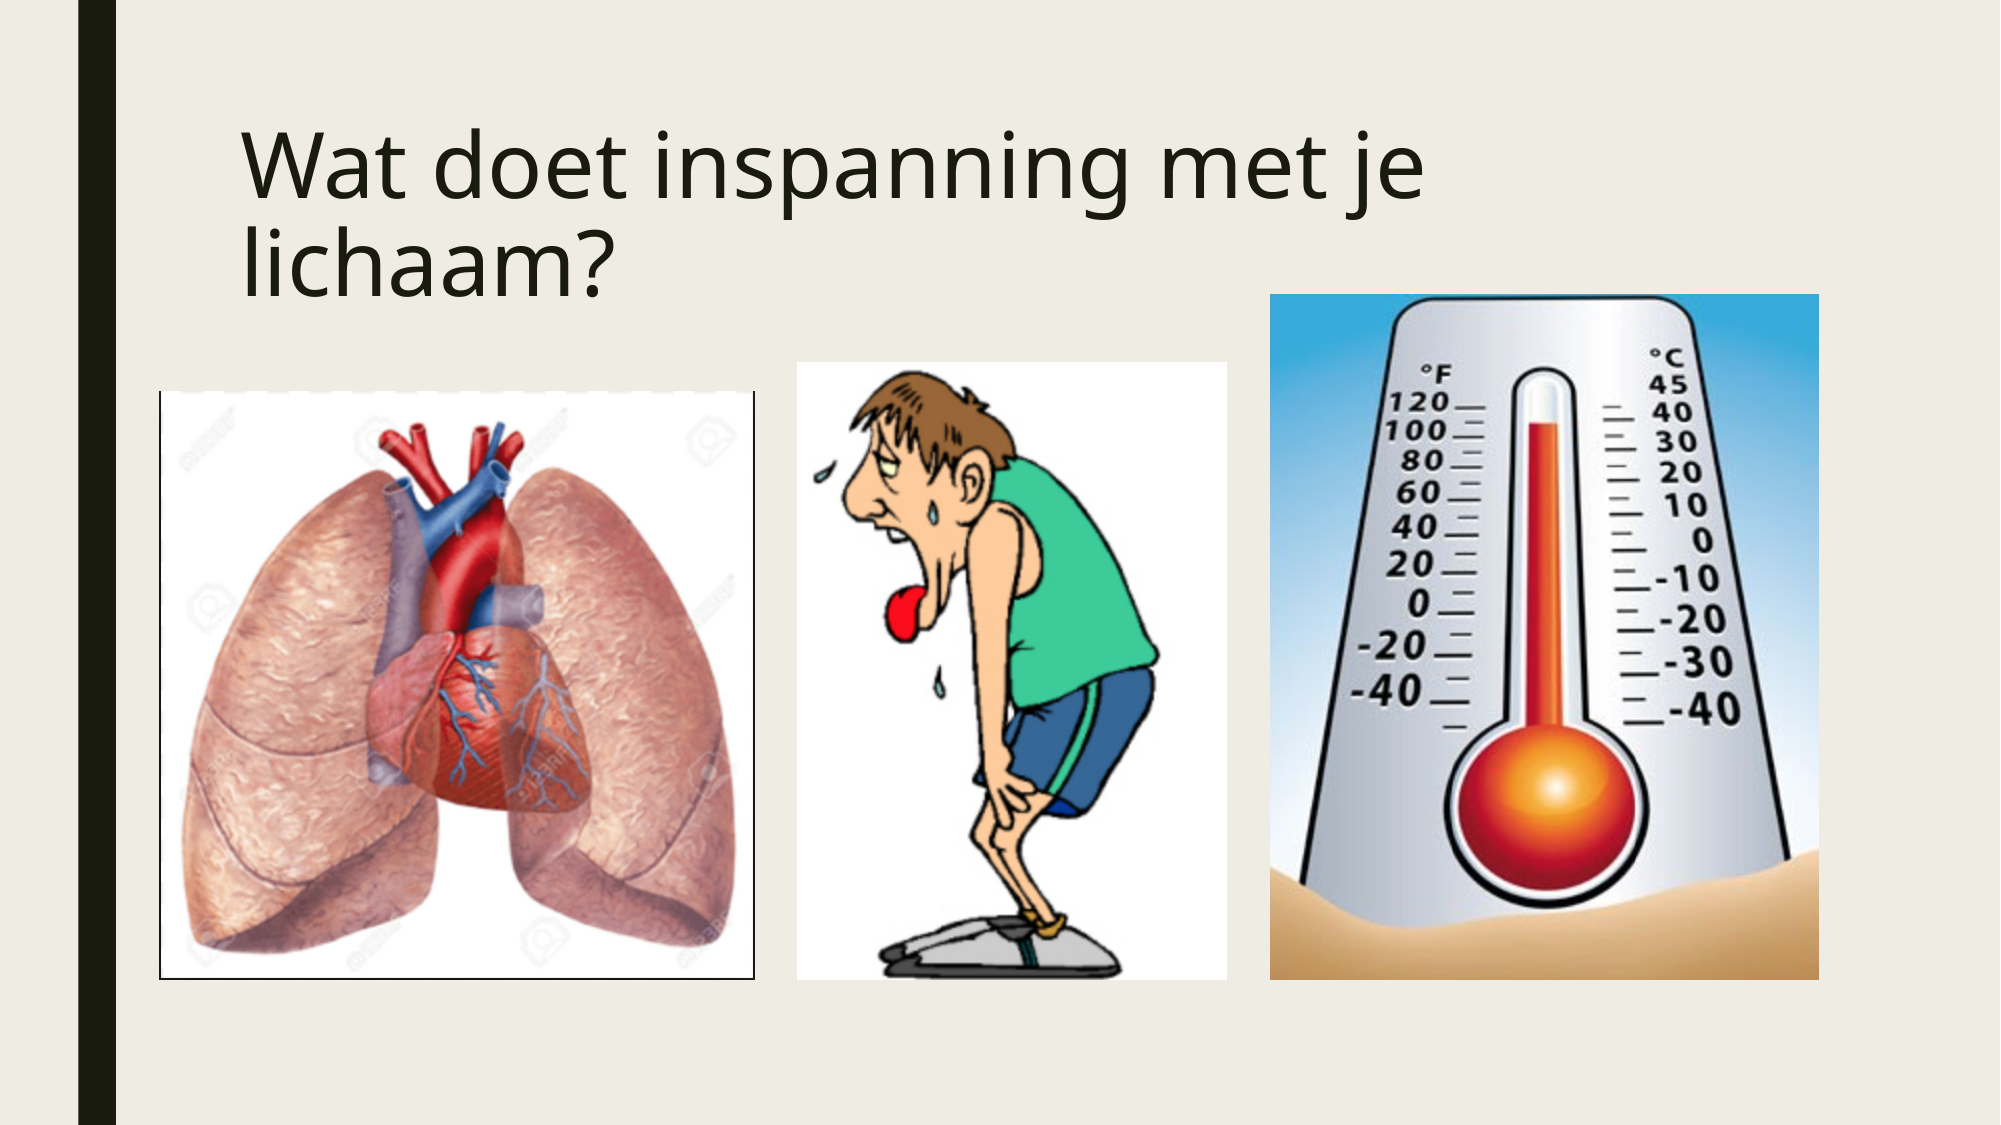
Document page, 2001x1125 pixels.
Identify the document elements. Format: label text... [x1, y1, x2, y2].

picture [1270, 294, 1819, 980]
title Wat doet inspanning met je lichaam? [225, 112, 1800, 357]
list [159, 391, 755, 980]
picture [797, 362, 1228, 980]
